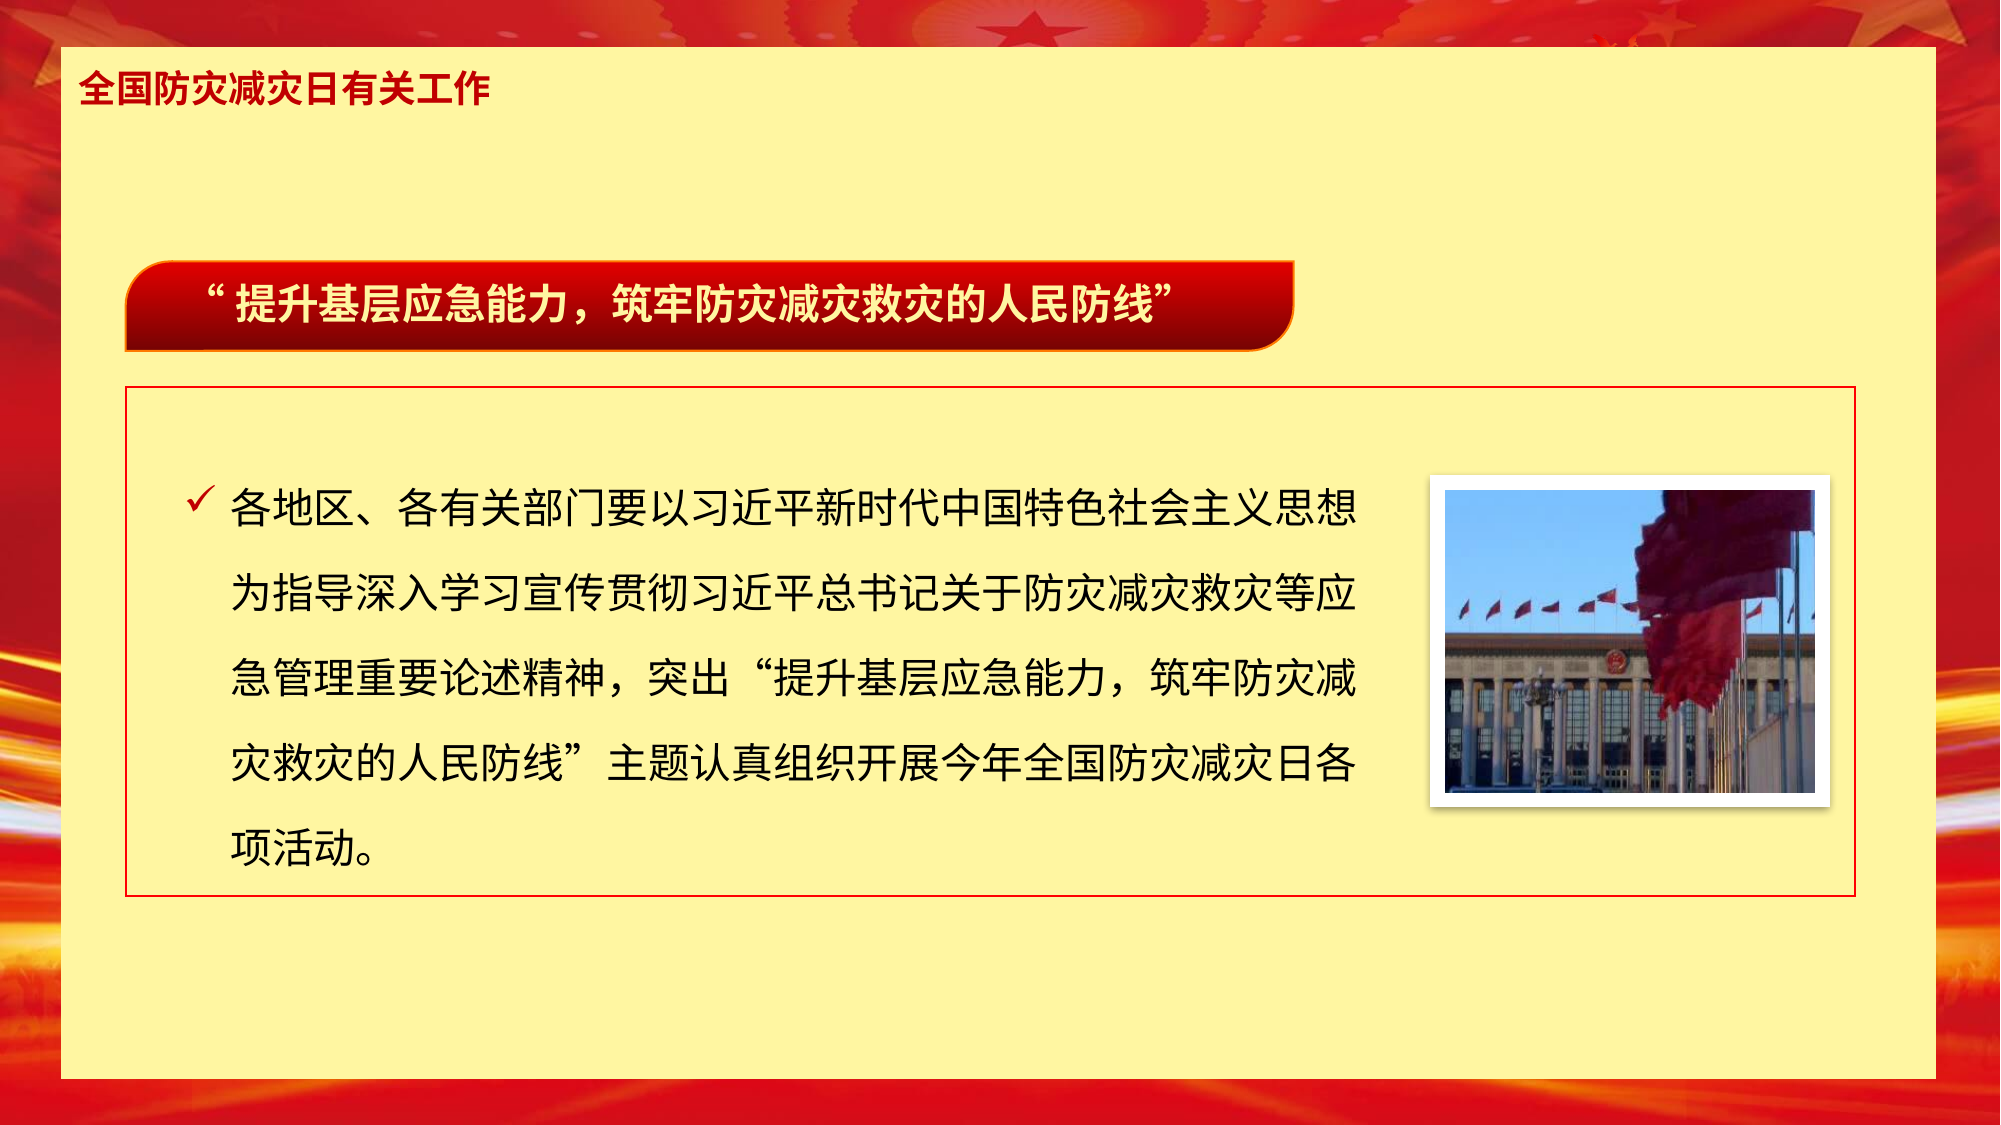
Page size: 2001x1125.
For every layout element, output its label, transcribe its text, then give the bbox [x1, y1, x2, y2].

text_box [125, 386, 1856, 897]
text_box 各地区、各有关部门要以习近平新时代中国特色社会主义思想为指导深入学习宣传贯彻习近平总书记关于防灾减灾救灾等应急管理重要论述精神，突出“提升基层应急能力，筑牢防灾减灾救灾的人民防线”主题认真组织开展今年全国防灾减灾日各项活动。 [168, 439, 1405, 880]
text_box 全国防灾减灾日有关工作 [63, 57, 507, 118]
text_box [125, 261, 1294, 351]
picture [0, 0, 2000, 1125]
text_box [61, 47, 1936, 1079]
